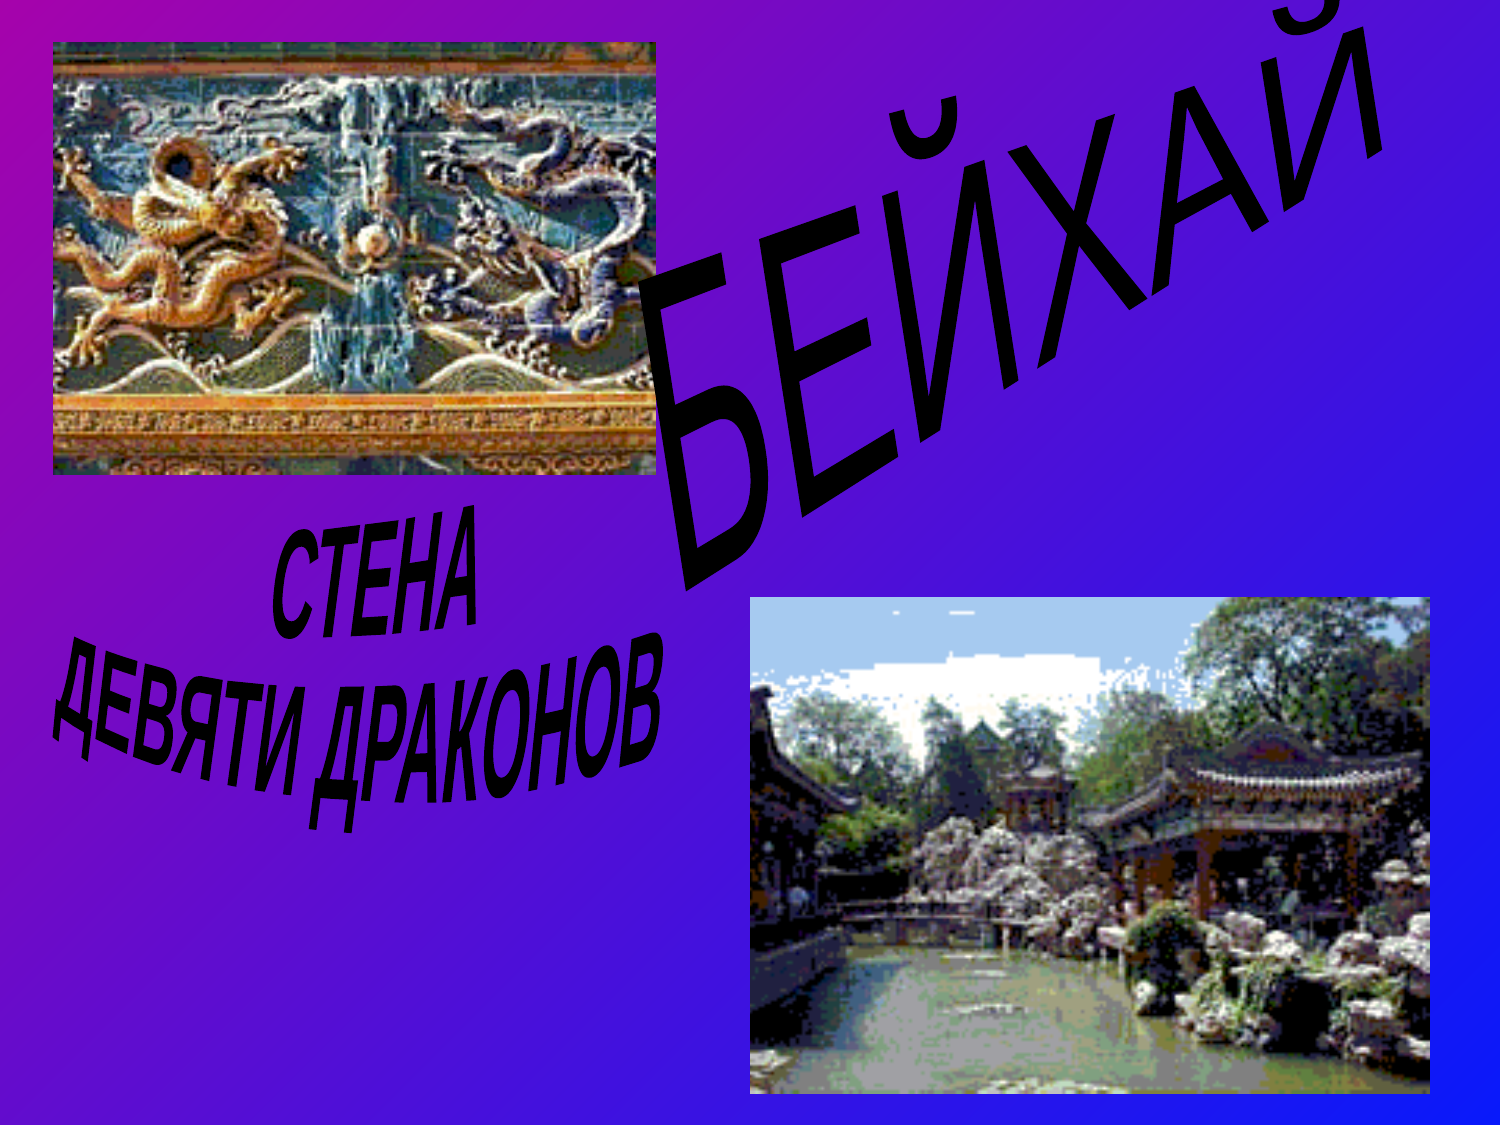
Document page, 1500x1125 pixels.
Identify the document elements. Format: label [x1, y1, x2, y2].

list [749, 597, 1430, 1095]
picture [52, 42, 656, 475]
